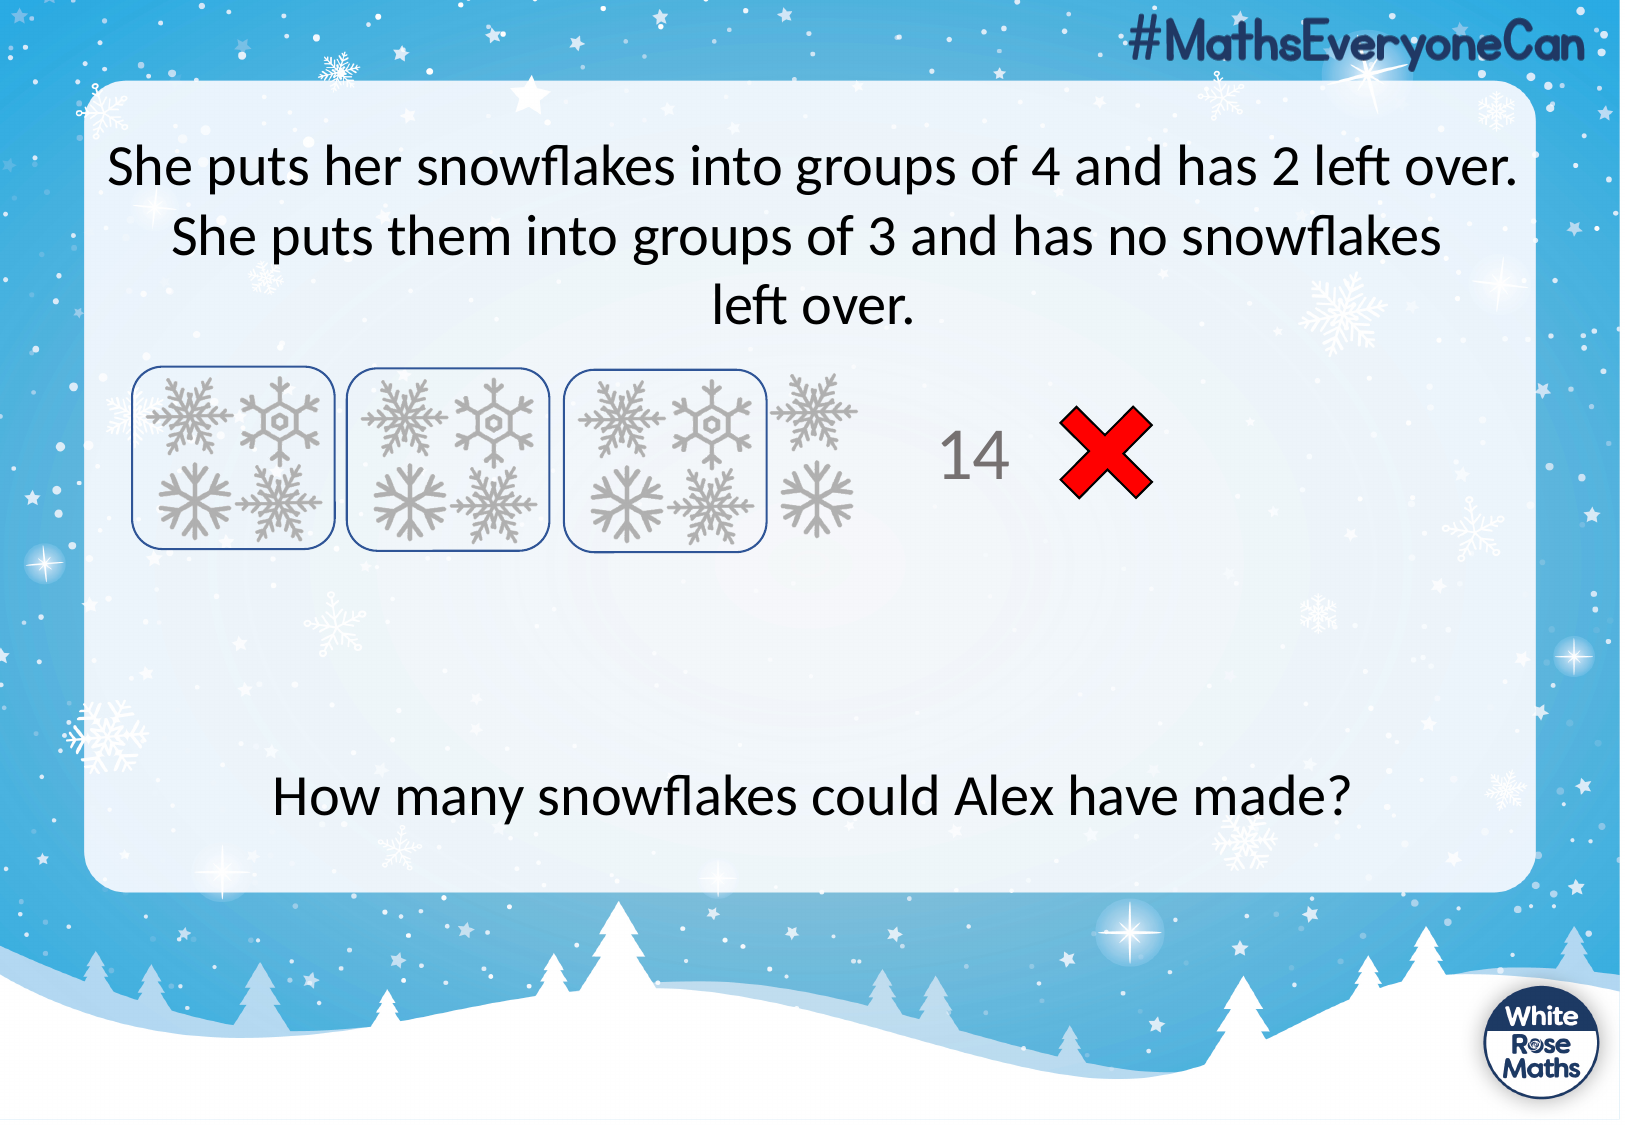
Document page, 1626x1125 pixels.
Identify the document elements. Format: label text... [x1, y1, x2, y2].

text_box 14 [920, 397, 1089, 503]
text_box [328, 376, 336, 452]
text_box [562, 398, 576, 548]
text_box [347, 470, 359, 547]
text_box [542, 377, 551, 454]
text_box She puts her snowflakes into groups of 4 and has 2 left over. She puts them into groups of 3 and has no snowflakes left over. How many snowflakes could Alex have made? [66, 119, 1561, 834]
text_box [131, 389, 144, 545]
text_box [1059, 405, 1154, 500]
picture [0, 0, 1626, 1125]
